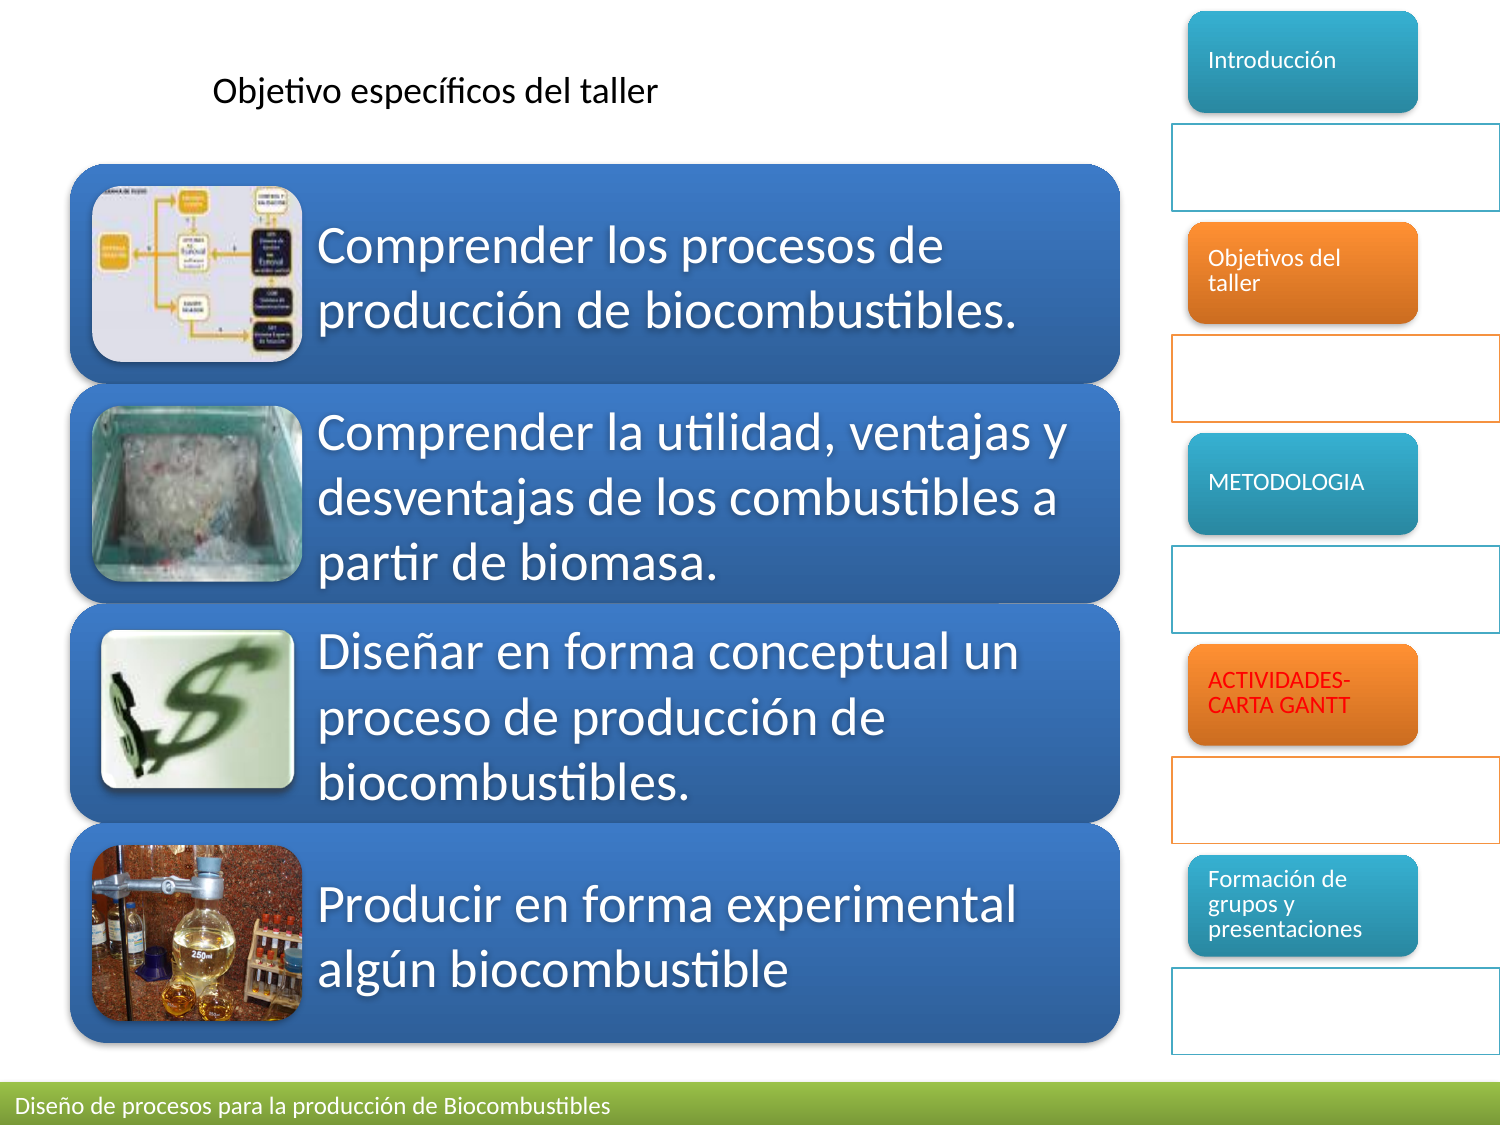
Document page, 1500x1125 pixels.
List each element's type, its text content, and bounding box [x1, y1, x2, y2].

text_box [1171, 0, 1500, 1055]
text_box Diseño de procesos para la producción de Biocombustibles [0, 1082, 1500, 1125]
text_box Objetivo específicos del taller [190, 58, 675, 119]
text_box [70, 163, 1121, 1044]
